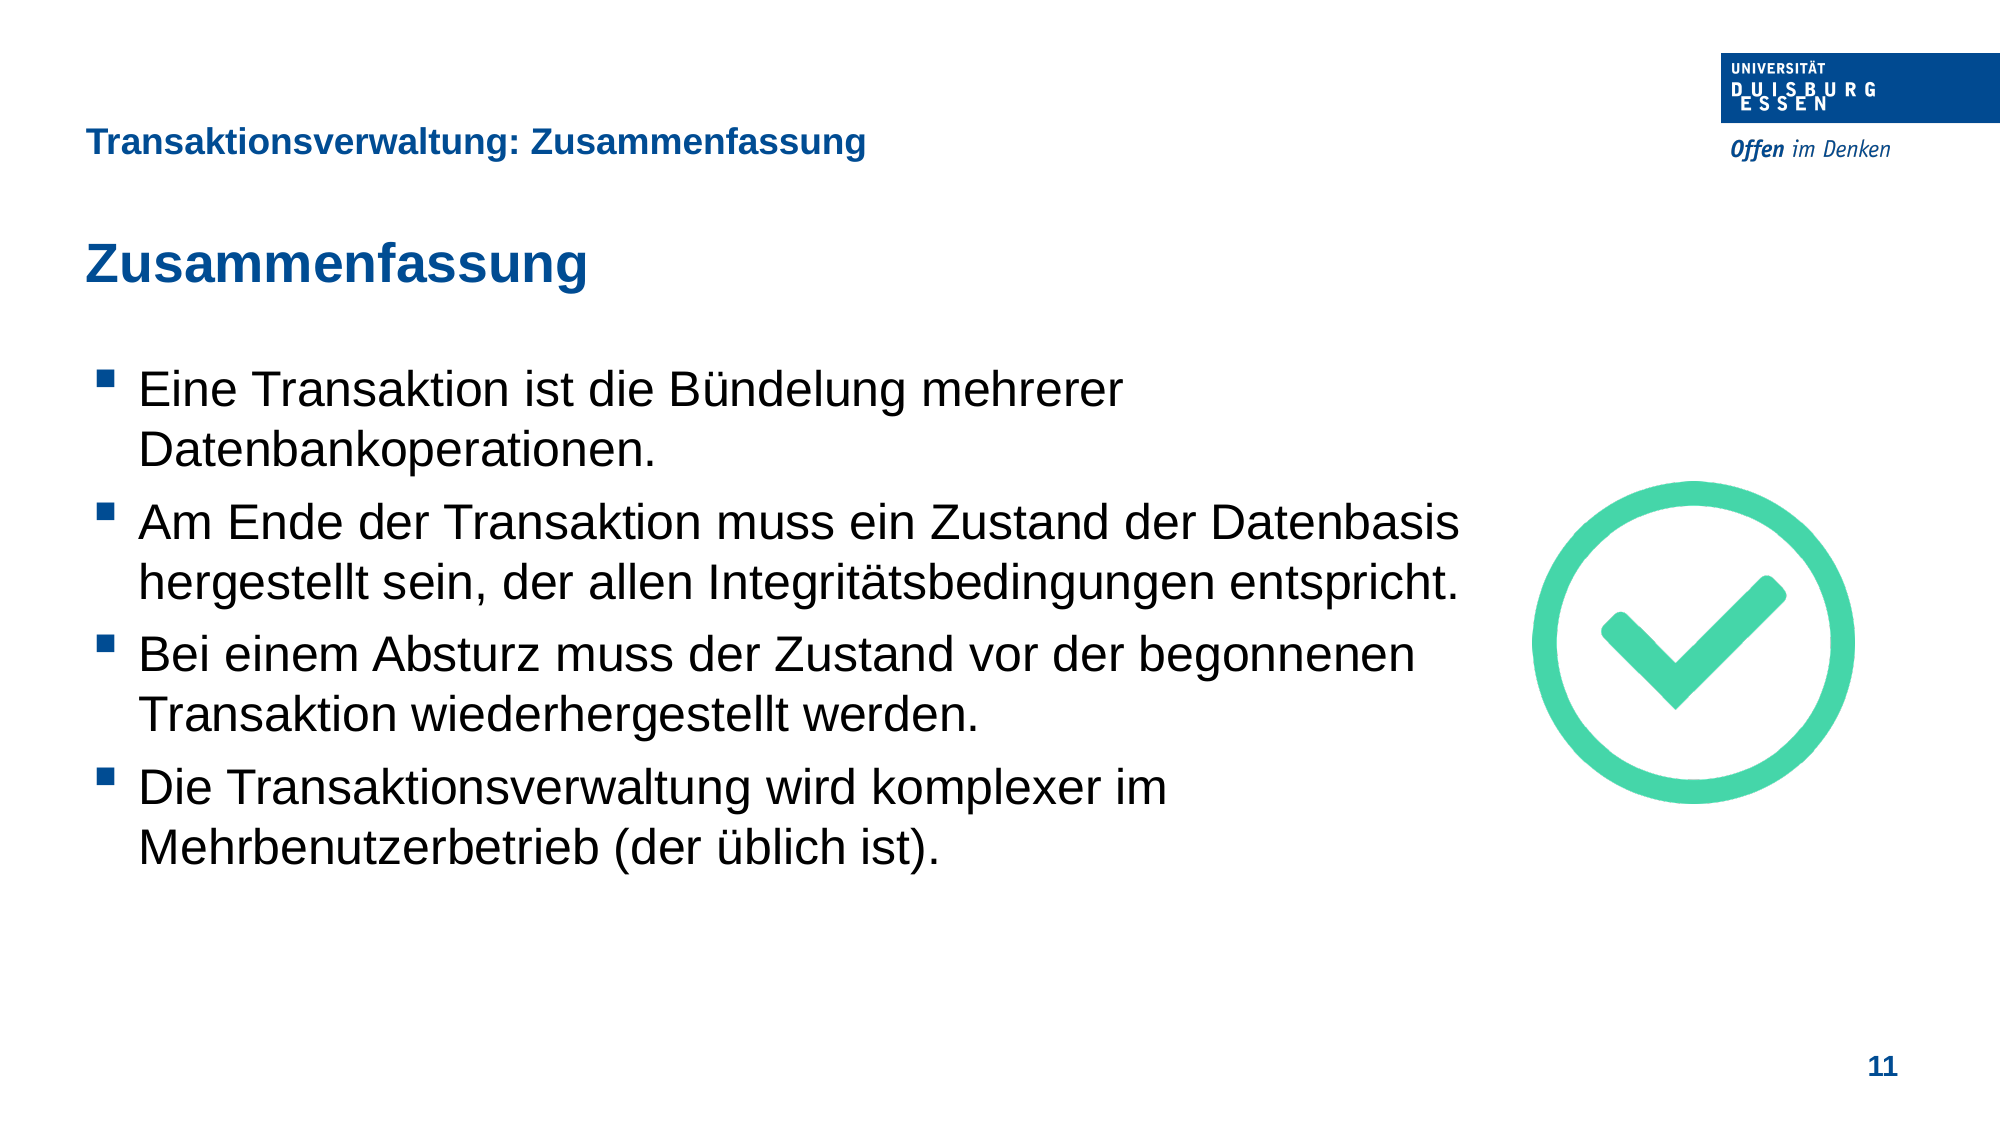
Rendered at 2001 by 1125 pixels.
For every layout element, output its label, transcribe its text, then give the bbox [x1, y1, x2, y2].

picture [1532, 481, 1855, 804]
list Zusammenfassung [85, 227, 1694, 303]
slide_number 11 [1677, 1039, 1914, 1081]
list Transaktionsverwaltung: Zusammenfassung [85, 122, 1694, 163]
list Eine Transaktion ist die Bündelung mehrerer Datenbankoperationen. Am Ende der Transaktion muss ein Zustand der Datenbasis hergestellt sein, der allen Integritätsbedingungen entspricht. Bei einem Absturz muss der Zustand vor der begonnenen Transaktion wiederhergestellt werden. Die Transaktionsverwaltung wird komplexer im Mehrbenutzerbetrieb (der üblich ist). [85, 349, 1486, 987]
picture [1721, 53, 2000, 162]
